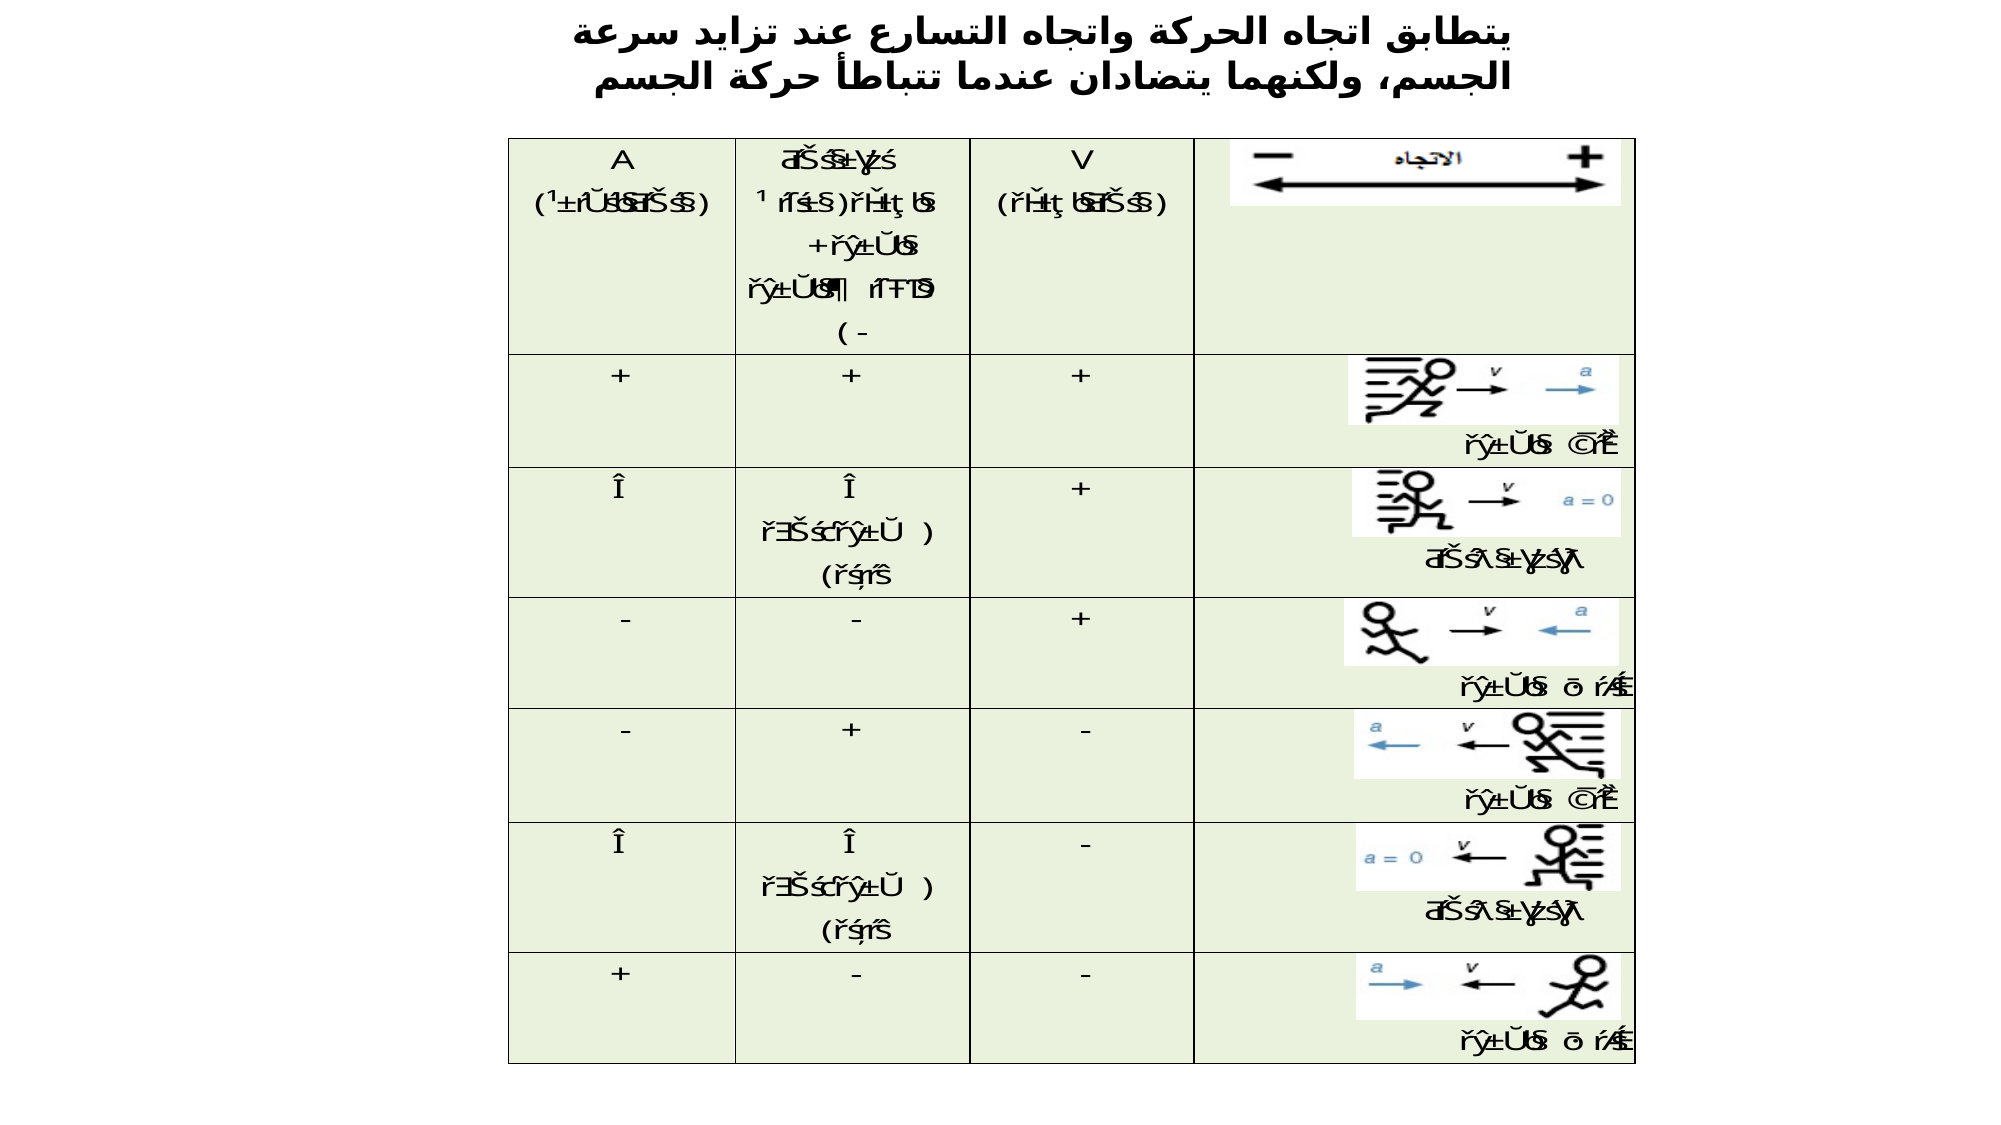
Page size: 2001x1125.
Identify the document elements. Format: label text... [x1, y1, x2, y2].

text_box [484, 137, 1661, 1104]
text_box يتطابق اتجاه الحركة واتجاه التسارع عند تزايد سرعة الجسم، ولكنهما يتضادان عندما تتباطأ حركة الجسم [527, 0, 1528, 105]
